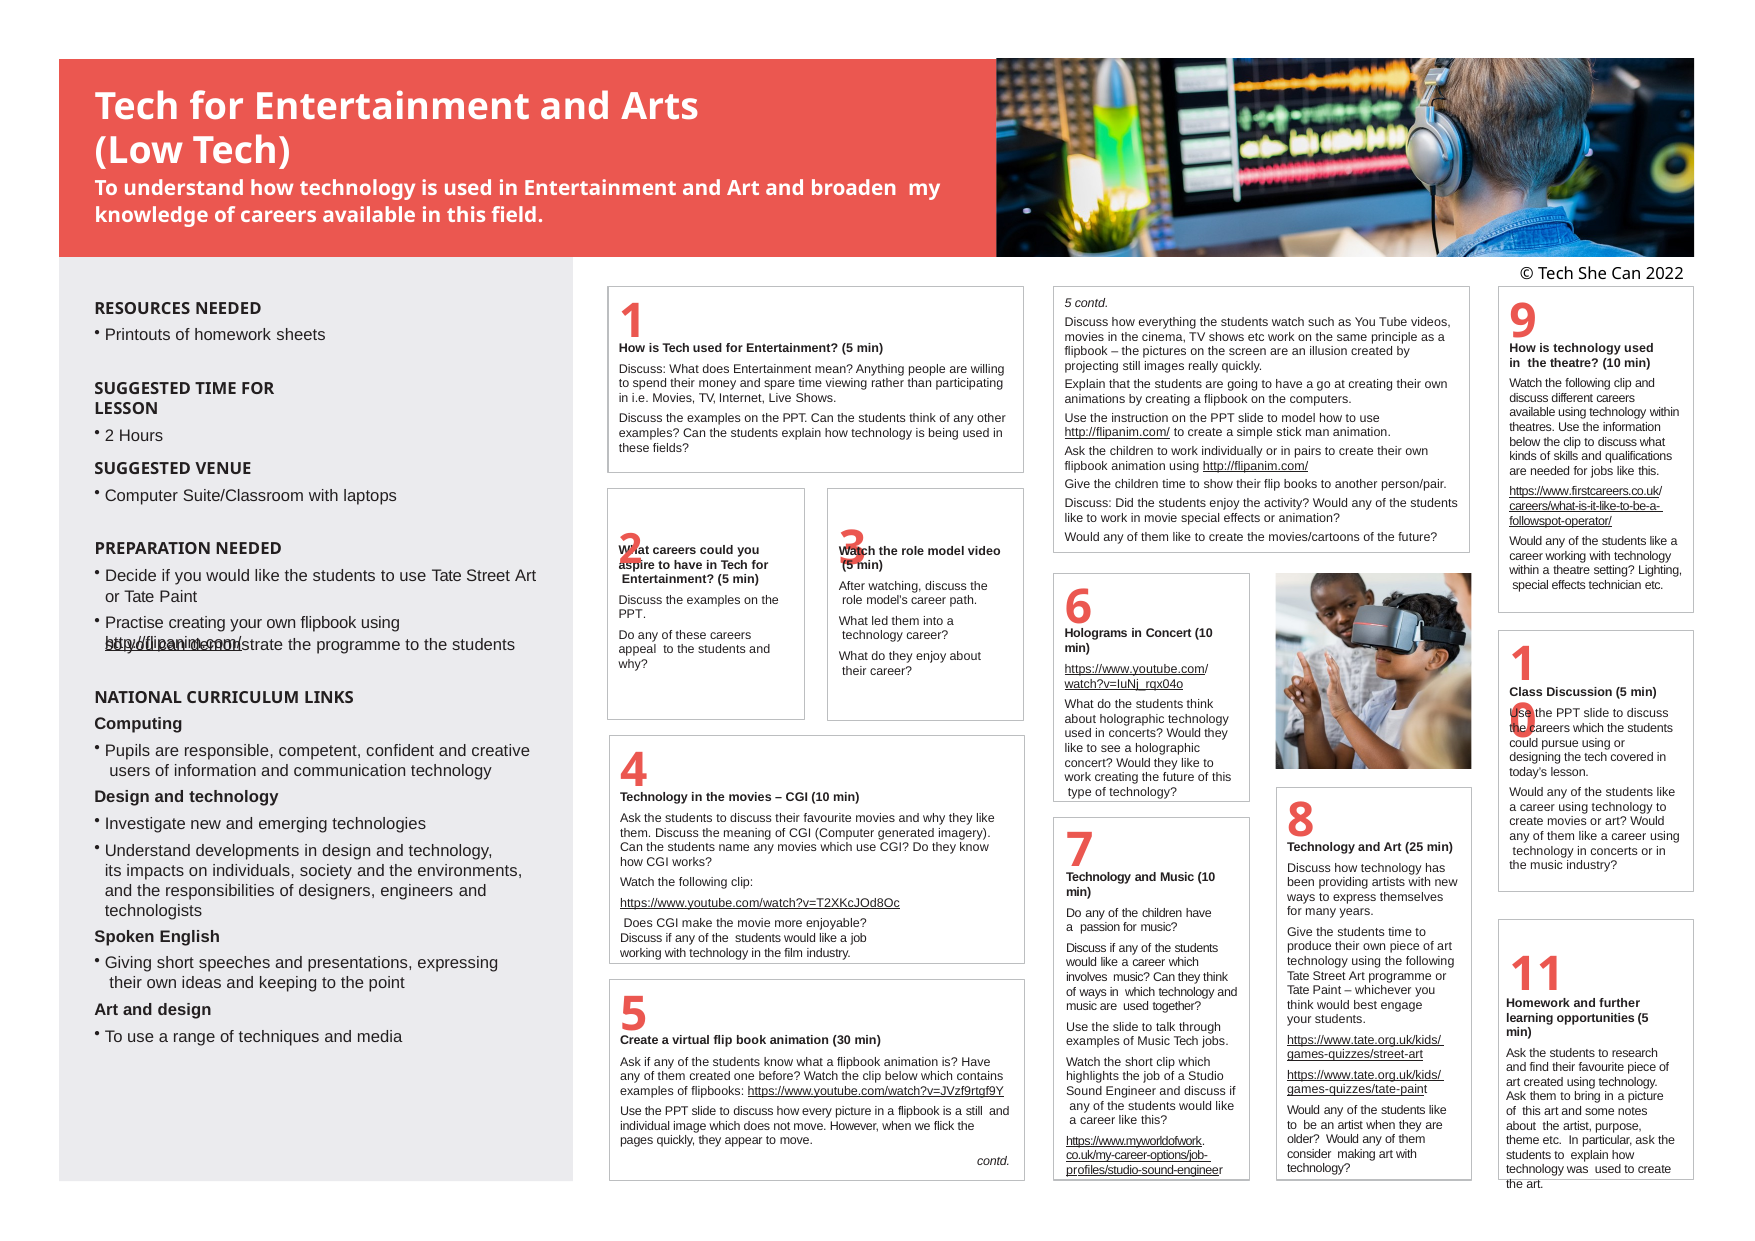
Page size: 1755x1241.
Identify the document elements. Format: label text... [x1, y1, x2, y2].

text_box 11 [1509, 940, 1578, 992]
text_box What careers could you aspire to have in Tech for Entertainment? (5 min) Discuss the examples on the PPT. Do any of these careers appeal to the students and why? [618, 579, 795, 671]
text_box SUGGESTED TIME FOR LESSON 2 Hours [92, 368, 338, 445]
text_box Holograms in Concert (10 min) https://www.youtube.com/ watch?v=IuNj_rqx04o What do the students think about holographic technology used in concerts? Would they like to see a holographic concert? Would they like to work creating the future of this type of technology? [1064, 617, 1241, 799]
title Tech for Entertainment and Arts (Low Tech) To understand how technology is used in Entertainment and Art and broaden my knowledge of careers available in this field. [92, 78, 958, 291]
text_box [1275, 573, 1472, 769]
text_box RESOURCES NEEDED Printouts of homework sheets [92, 291, 330, 345]
text_box PREPARATION NEEDED Decide if you would like the students to use Tate Street Art or Tate Paint Practise creating your own flipbook using http://flipanim.com/ [92, 529, 557, 653]
text_box © Tech She Can 2022 [1430, 255, 1717, 290]
text_box [1498, 919, 1694, 1180]
text_box 7 [1066, 816, 1093, 861]
text_box [996, 58, 1695, 257]
text_box 10 [1509, 630, 1560, 676]
text_box How is Tech used for Entertainment? (5 min) Discuss: What does Entertainment mean? Anything people are willing to spend their money and spare time viewing rather than participating in i.e. Movies, TV, Internet, Live Shows. Discuss the examples on the PPT. Can the students think of any other examples? Can the students explain how technology is being used in these fields? [618, 332, 1011, 455]
text_box [607, 488, 805, 720]
text_box Homework and further learning opportunities (5 min) Ask the students to research and find their favourite piece of art created using technology. Ask them to bring in a picture of this art and some notes about the artist, purpose, theme etc. In particular, ask the students to explain how technology was used to create the art. [1506, 992, 1679, 1191]
text_box 5 contd. Discuss how everything the students watch such as You Tube videos, movies in the cinema, TV shows etc work on the same principle as a flipbook – the pictures on the screen are an illusion created by projecting still images really quickly. Explain that the students are going to have a go at creating their own animations by creating a flipbook on the computers. Use the instruction on the PPT slide to model how to use http://flipanim.com/ to create a simple stick man animation. Ask the children to work individually or in pairs to create their own flipbook animation using http://flipanim.com/ Give the children time to show their flip books to another person/pair. Discuss: Did the students enjoy the activity? Would any of the students like to work in movie special effects or animation? Would any of them like to create the movies/cartoons of the future? [1064, 287, 1470, 544]
text_box Technology in the movies – CGI (10 min) Ask the students to discuss their favourite movies and why they like them. Discuss the meaning of CGI (Computer generated imagery). Can the students name any movies which use CGI? Do they know how CGI works? Watch the following clip: https://www.youtube.com/watch?v=T2XKcJOd8Oc Does CGI make the movie more enjoyable? Discuss if any of the students would like a job working with technology in the film industry. [620, 781, 1001, 960]
text_box SUGGESTED VENUE Computer Suite/Classroom with laptops [92, 449, 406, 505]
text_box Technology and Music (10 min) Do any of the children have a passion for music? Discuss if any of the students would like a career which involves music? Can they think of ways in which technology and music are used together? Use the slide to talk through examples of Music Tech jobs. Watch the short clip which highlights the job of a Studio Sound Engineer and discuss if any of the students would like a career like this? https://www.myworldofwork. co.uk/my-career-options/job- profiles/studio-sound-engineer [1066, 861, 1241, 1177]
text_box so you can demonstrate the programme to the students [102, 631, 523, 654]
text_box 4 [620, 736, 655, 781]
text_box [827, 488, 1024, 721]
text_box [1276, 787, 1472, 1180]
text_box Class Discussion (5 min) Use the PPT slide to discuss the careers which the students could pursue using or designing the tech covered in today’s lesson. Would any of the students like a career using technology to create movies or art? Would any of them like a career using technology in concerts or in the music industry? [1509, 676, 1682, 873]
text_box 9 [1509, 290, 1541, 337]
text_box Technology and Art (25 min) Discuss how technology has been providing artists with new ways to express themselves for many years. Give the students time to produce their own piece of art technology using the following Tate Street Art programme or Tate Paint – whichever you think would best engage your students. https://www.tate.org.uk/kids/ games-quizzes/street-art https://www.tate.org.uk/kids/ games-quizzes/tate-paint Would any of the students like to be an artist when they are older? Would any of them consider making art with technology? [1287, 831, 1463, 1176]
text_box NATIONAL CURRICULUM LINKS Computing Pupils are responsible, competent, confident and creative users of information and communication technology Design and technology Investigate new and emerging technologies Understand developments in design and technology, its impacts on individuals, society and the environments, and the responsibilities of designers, engineers and technologists Spoken English Giving short speeches and presentations, expressing their own ideas and keeping to the point Art and design To use a range of techniques and media [92, 677, 536, 1046]
text_box 6 [1064, 573, 1097, 617]
text_box [1498, 630, 1694, 892]
text_box [609, 979, 1025, 1181]
text_box [607, 286, 1024, 473]
text_box 8 [1287, 786, 1321, 831]
text_box 5 [620, 980, 653, 1024]
text_box 2 3 [618, 490, 870, 579]
text_box How is technology used in the theatre? (10 min) Watch the following clip and discuss different careers available using technology within theatres. Use the information below the clip to discuss what kinds of skills and qualifications are needed for jobs like this. https://www.firstcareers.co.uk/ careers/what-is-it-like-to-be-a- followspot-operator/ Would any of the students like a career working with technology within a theatre setting? Lighting, special effects technician etc. [1509, 337, 1684, 592]
text_box [1053, 573, 1250, 802]
text_box Watch the role model video (5 min) After watching, discuss the role model’s career path. What led them into a technology career? What do they enjoy about their career? [838, 540, 1003, 678]
text_box 1 [618, 291, 638, 332]
text_box Create a virtual flip book animation (30 min) Ask if any of the students know what a flipbook animation is? Have any of them created one before? Watch the clip below which contains examples of flipbooks: https://www.youtube.com/watch?v=JVzf9rtgf9Y Use the PPT slide to discuss how every picture in a flipbook is a still and individual image which does not move. However, when we flick the pages quickly, they appear to move. contd. [620, 1024, 1012, 1168]
text_box [1053, 286, 1470, 553]
text_box [1053, 817, 1250, 1180]
